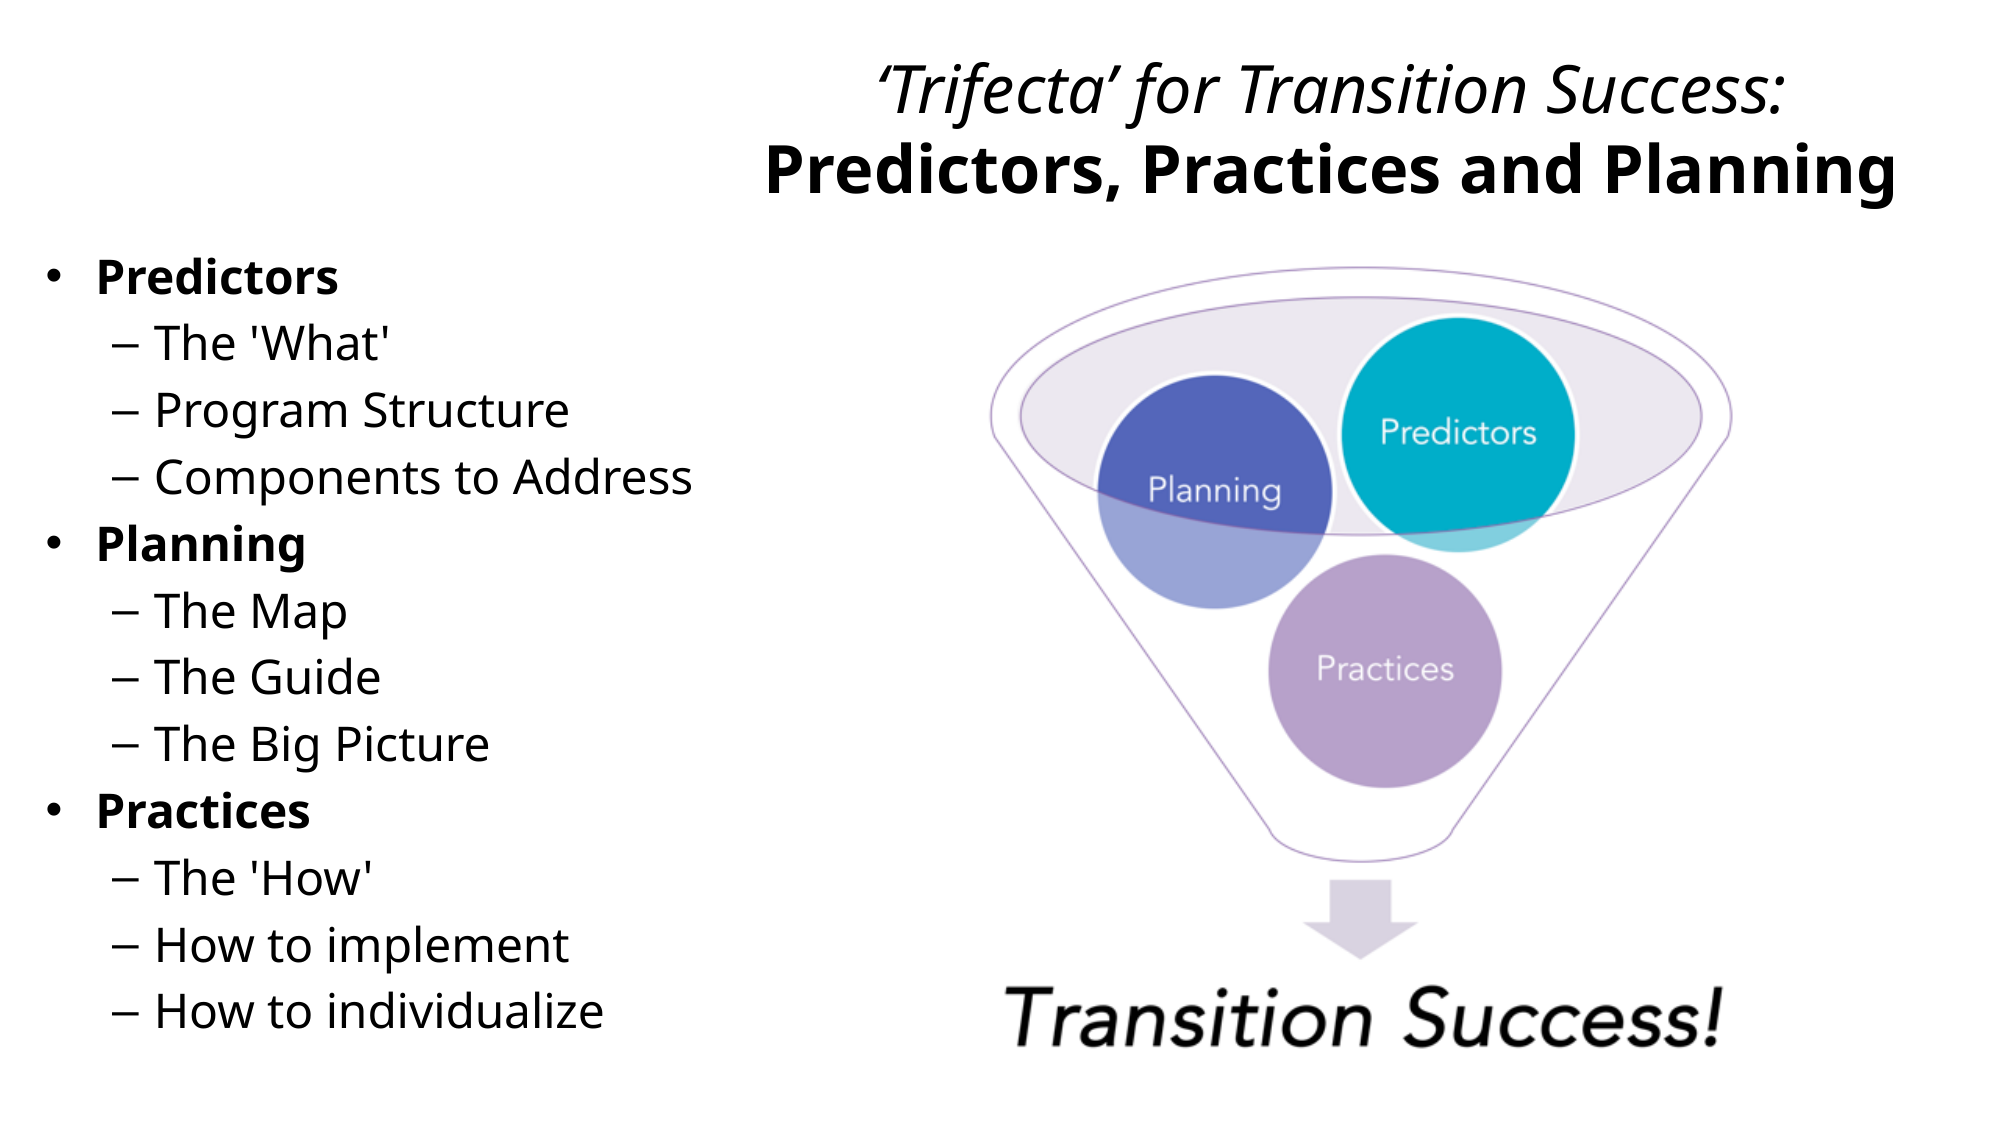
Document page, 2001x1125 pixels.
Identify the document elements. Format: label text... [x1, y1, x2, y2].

list Predictors The 'What' Program Structure Components to Address Planning The Map The Guide The Big Picture Practices The 'How' How to implement How to individualize [30, 238, 1284, 1053]
title ‘Trifecta’ for Transition Success: Predictors, Practices and Planning [431, 33, 2000, 222]
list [844, 244, 1865, 1095]
